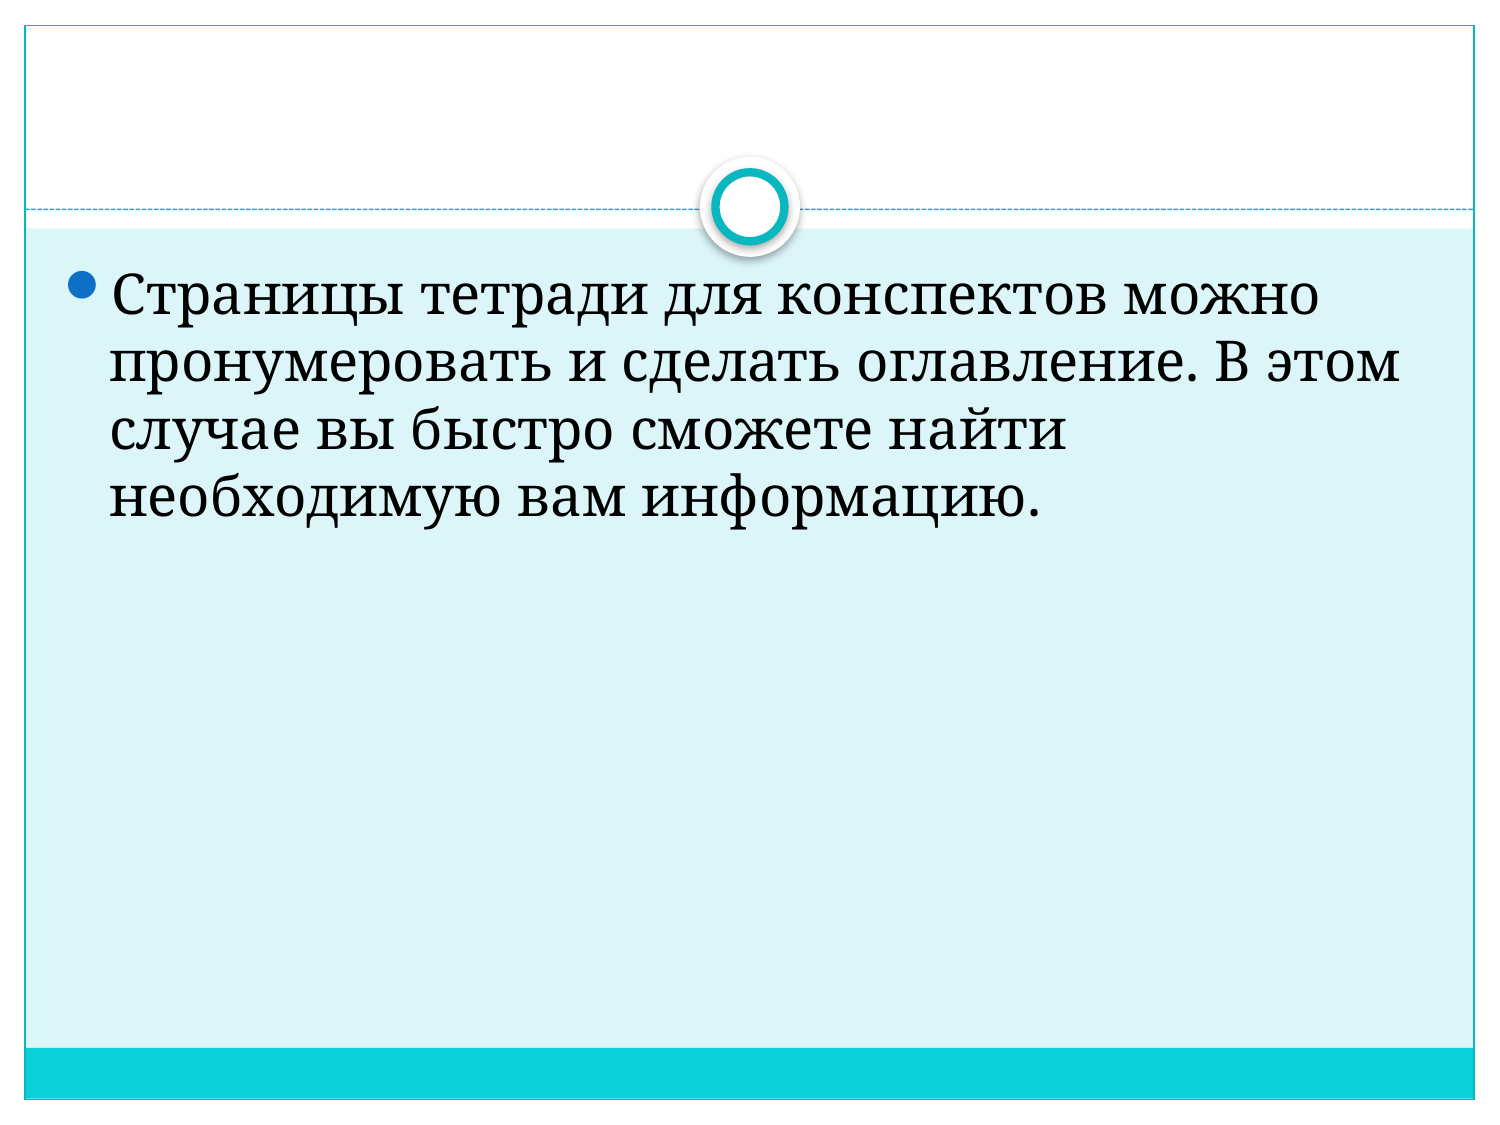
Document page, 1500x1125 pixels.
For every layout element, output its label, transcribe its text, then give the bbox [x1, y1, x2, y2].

list Страницы тетради для конспектов можно пронумеровать и сделать оглавление. В этом случае вы быстро сможете найти необходимую вам информацию. [49, 250, 1445, 1001]
